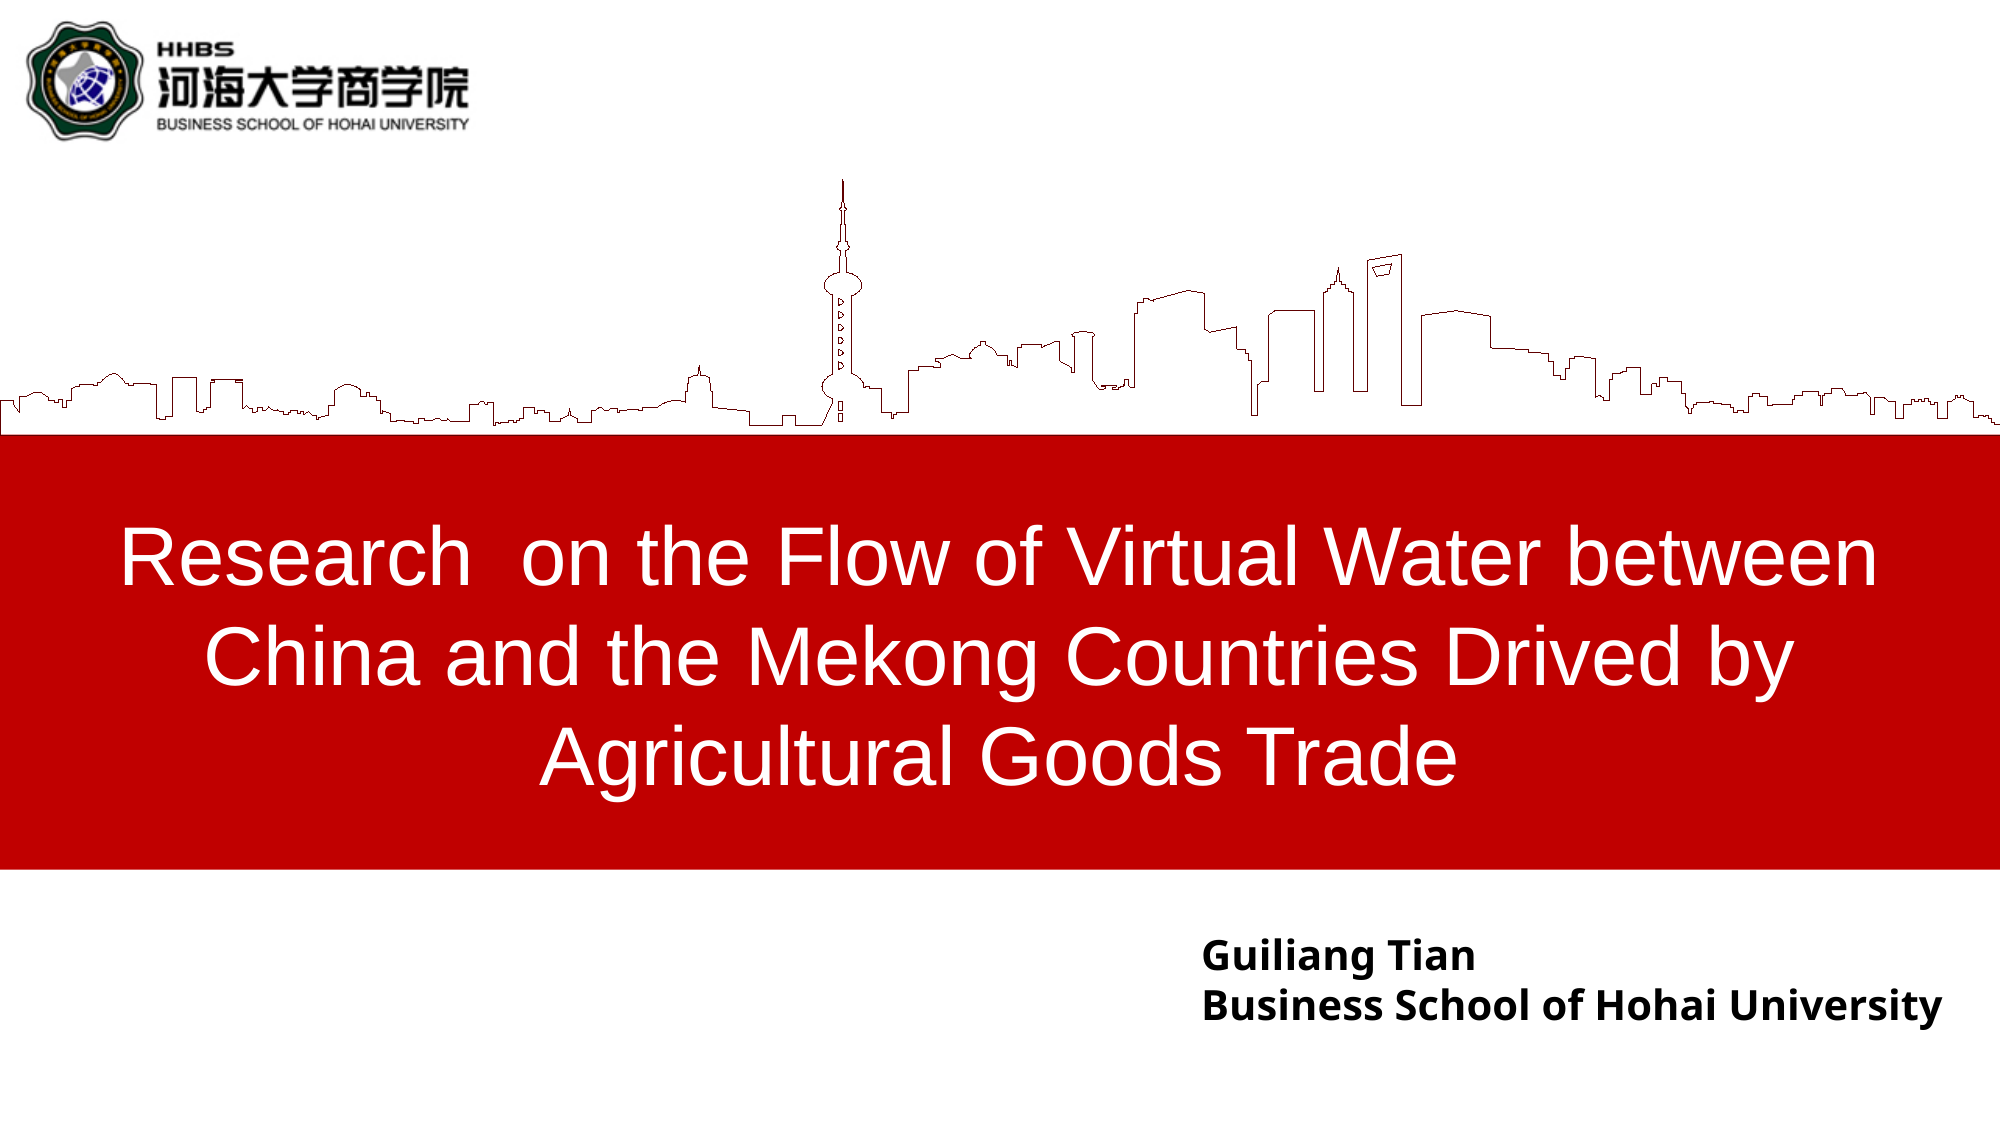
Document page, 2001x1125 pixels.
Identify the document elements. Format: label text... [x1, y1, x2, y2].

text_box Guiliang Tian Business School of Hohai University [1186, 921, 2000, 1037]
text_box Research on the Flow of Virtual Water between China and the Mekong Countries Drived by Agricultural Goods Trade [0, 436, 2000, 871]
text_box [0, 179, 2000, 436]
picture [0, 0, 508, 161]
